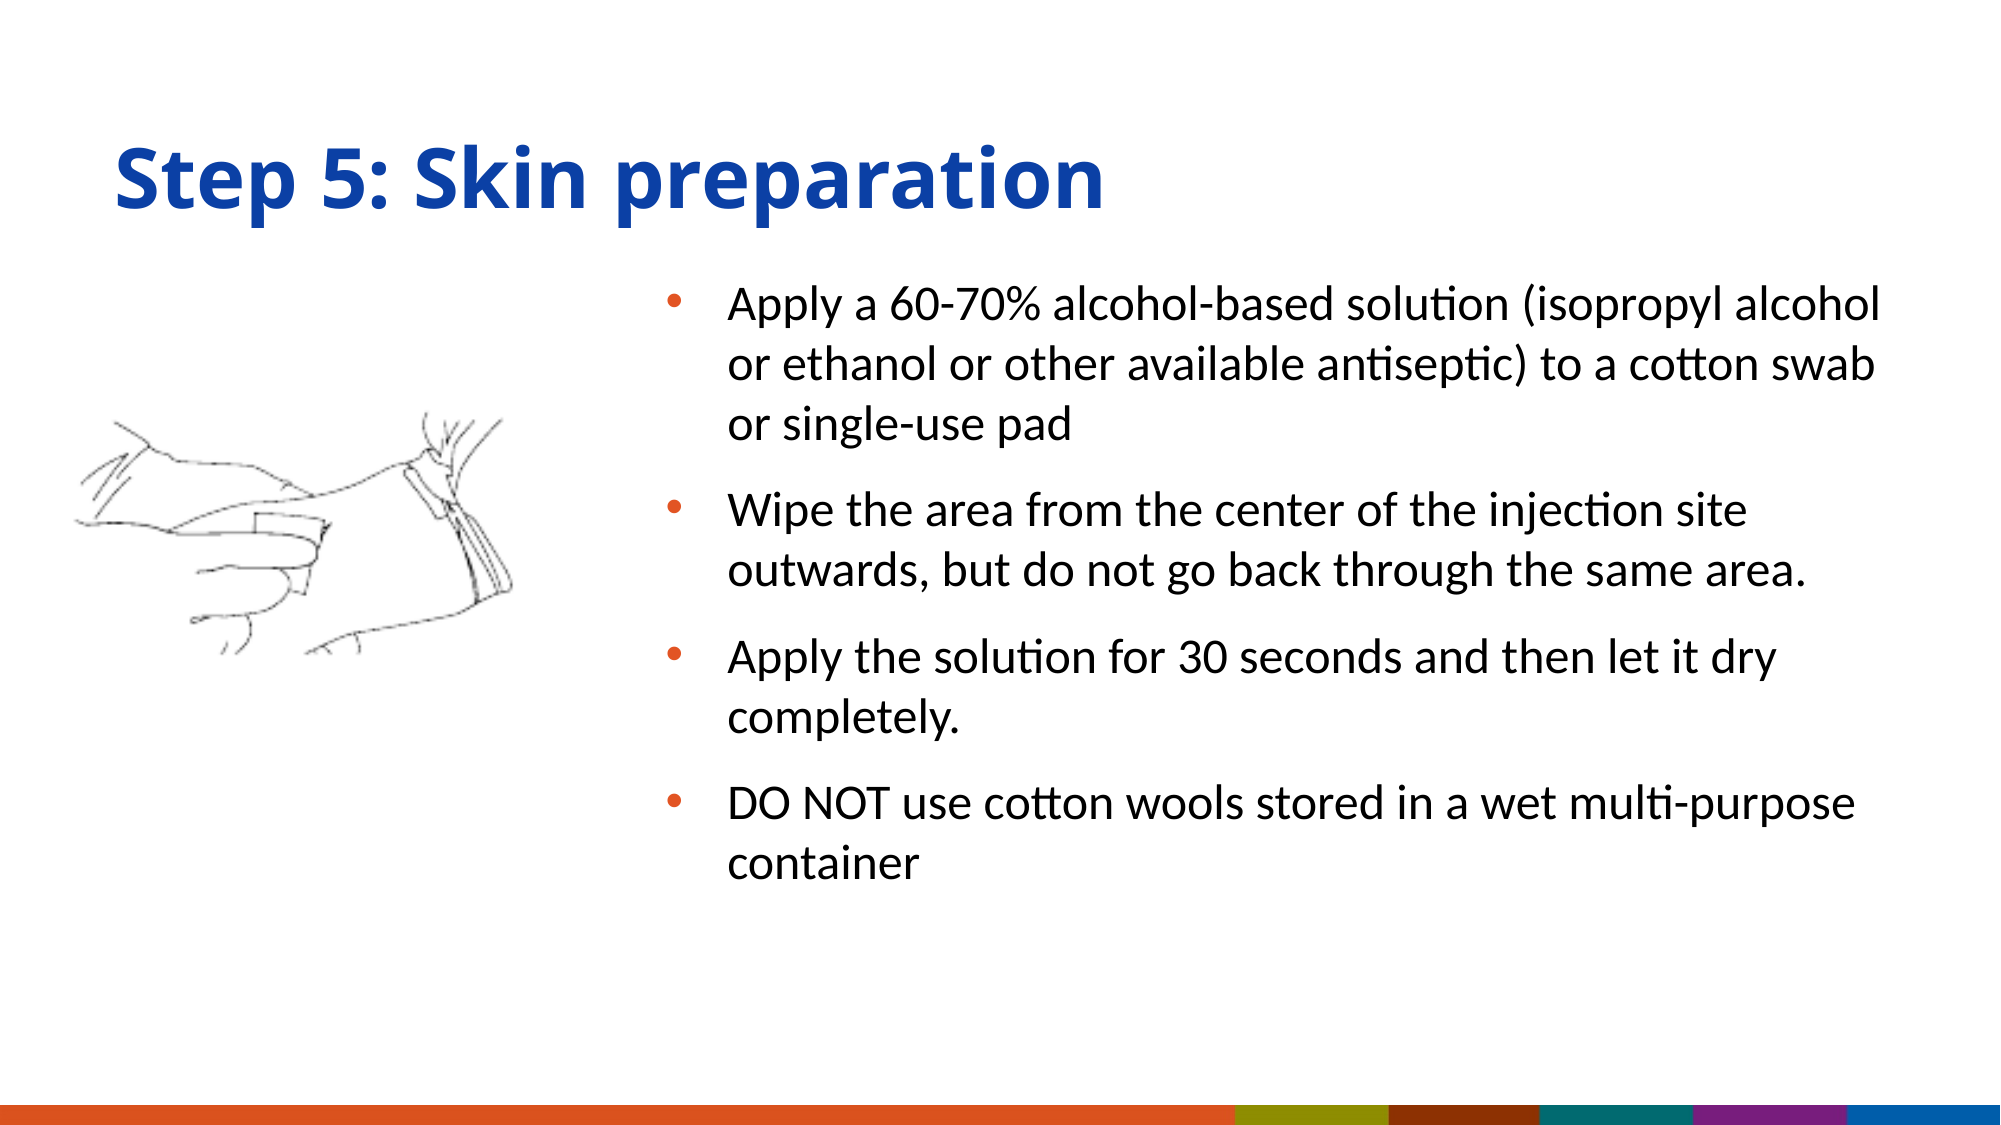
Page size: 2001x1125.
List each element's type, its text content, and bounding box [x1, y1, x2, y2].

list Apply a 60-70% alcohol-based solution (isopropyl alcohol or ethanol or other available antiseptic) to a cotton swab or single-use pad Wipe the area from the center of the injection site outwards, but do not go back through the same area. Apply the solution for 30 seconds and then let it dry completely. DO NOT use cotton wools stored in a wet multi-purpose container [650, 262, 1900, 985]
picture [58, 347, 570, 736]
title Step 5: Skin preparation [99, 45, 1900, 233]
picture [0, 1105, 2000, 1125]
